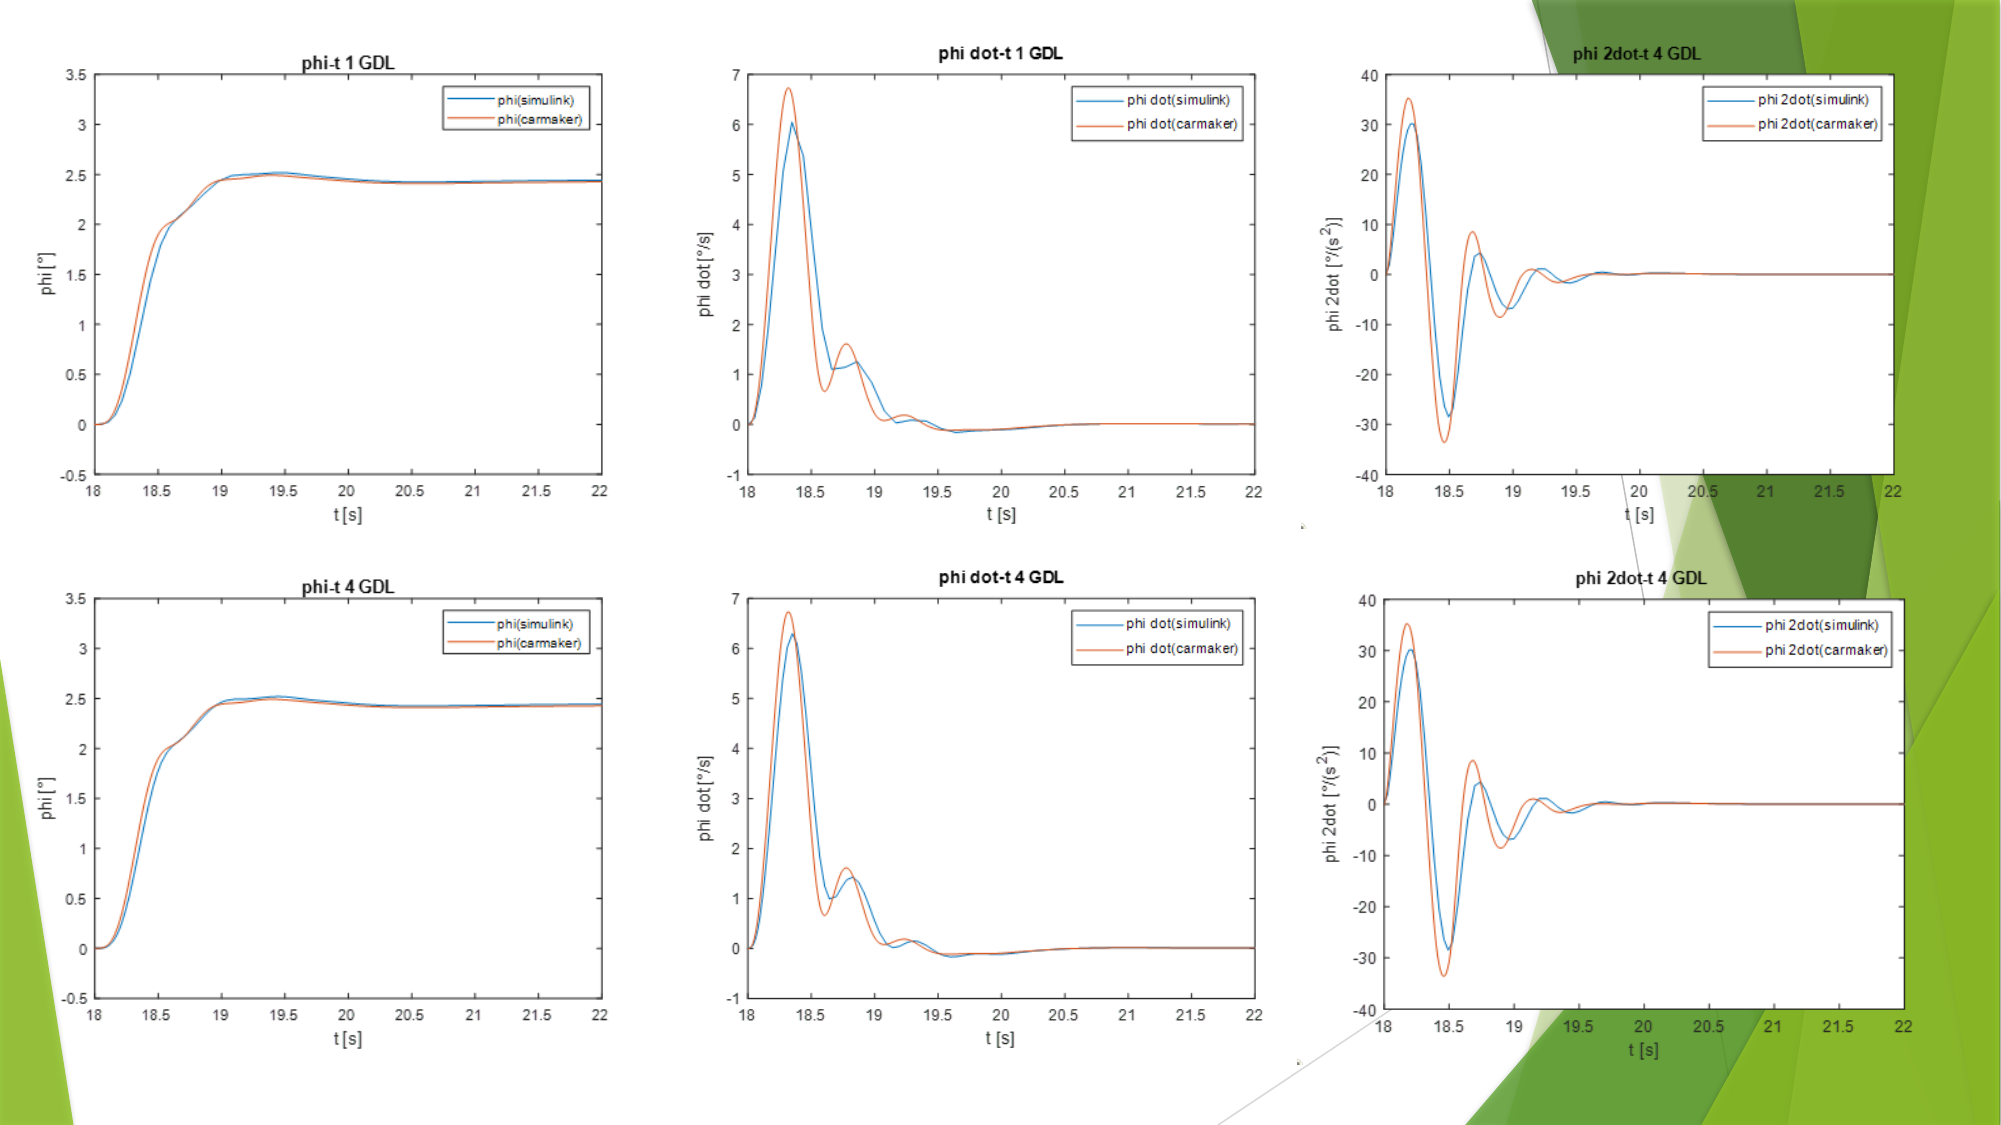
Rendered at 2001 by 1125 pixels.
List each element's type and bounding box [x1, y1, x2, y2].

picture [9, 561, 1969, 1065]
picture [10, 38, 1957, 530]
